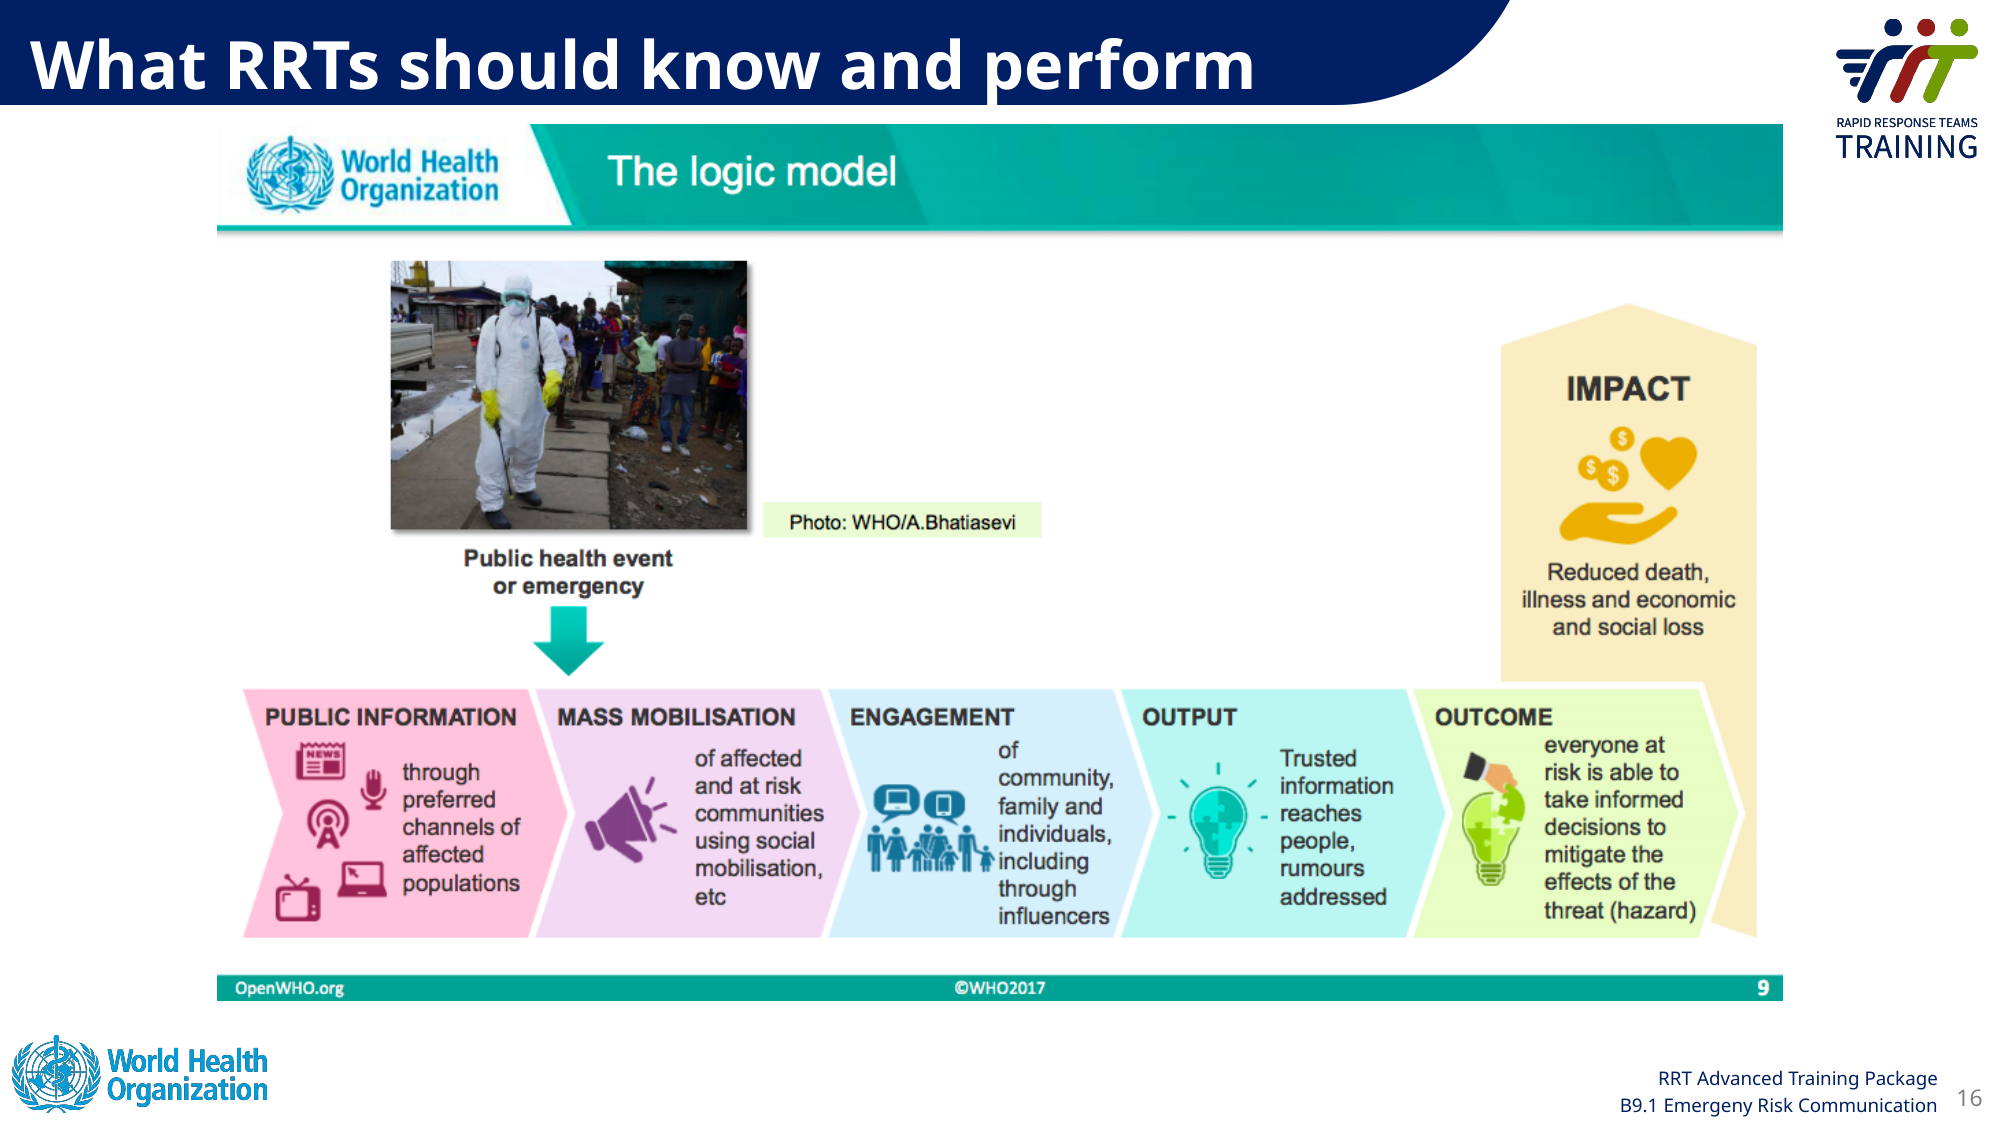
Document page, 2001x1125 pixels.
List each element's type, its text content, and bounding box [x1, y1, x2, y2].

text_box What RRTs should know and perform [22, 15, 1490, 122]
picture [1835, 19, 1978, 167]
picture [50, 1108, 62, 1113]
picture [30, 1083, 37, 1091]
picture [40, 1062, 47, 1070]
picture [71, 1053, 90, 1091]
picture [217, 124, 1783, 1001]
picture [34, 1054, 43, 1078]
picture [59, 1035, 267, 1113]
picture [36, 1088, 78, 1105]
picture [12, 1035, 54, 1068]
picture [22, 1062, 26, 1077]
picture [46, 1056, 54, 1062]
picture [12, 1083, 48, 1113]
picture [0, 0, 1533, 105]
picture [24, 1054, 36, 1087]
